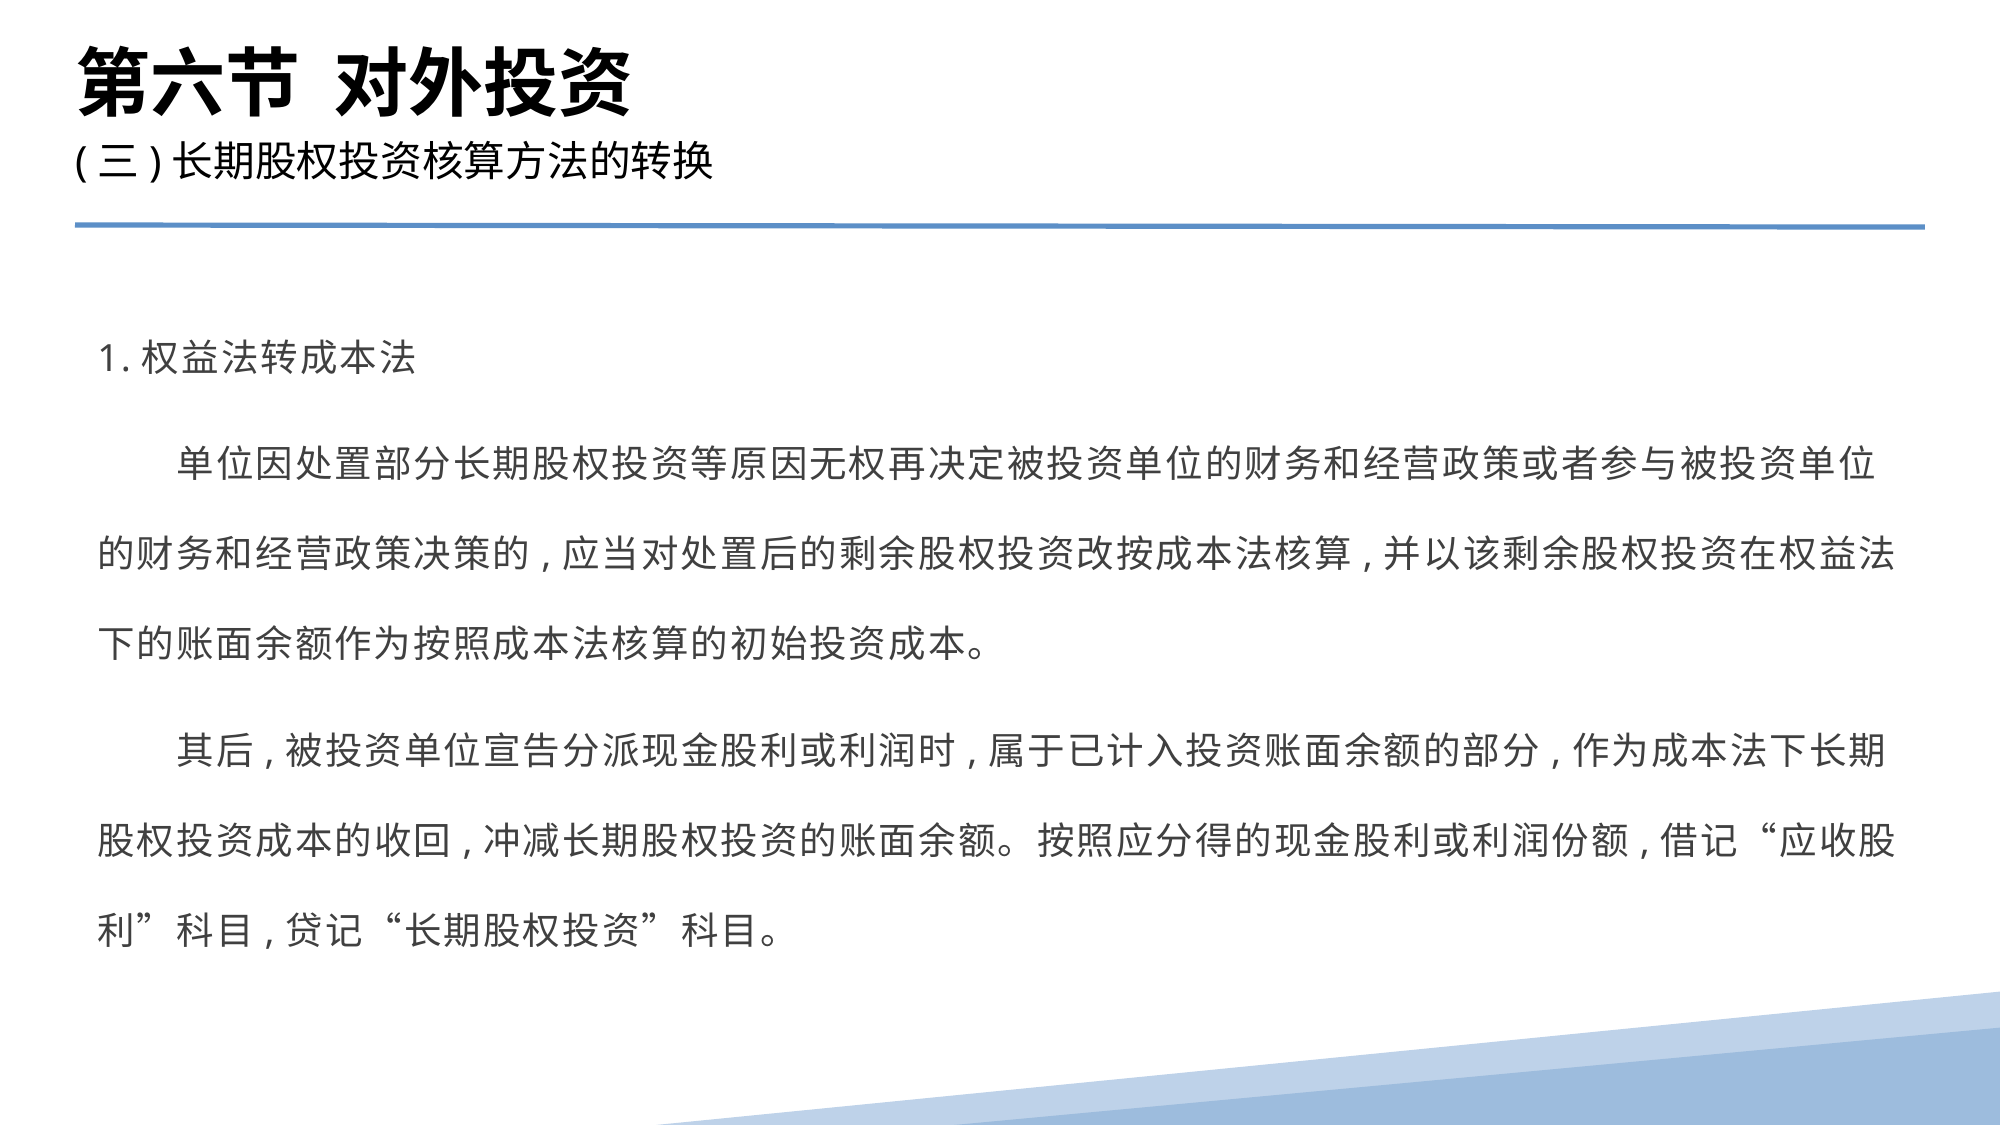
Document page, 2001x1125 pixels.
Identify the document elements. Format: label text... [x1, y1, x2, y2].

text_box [656, 991, 2000, 1125]
text_box 1.权益法转成本法 单位因处置部分长期股权投资等原因无权再决定被投资单位的财务和经营政策或者参与被投资单位的财务和经营政策决策的,应当对处置后的剩余股权投资改按成本法核算,并以该剩余股权投资在权益法下的账面余额作为按照成本法核算的初始投资成本。 其后,被投资单位宣告分派现金股利或利润时,属于已计入投资账面余额的部分,作为成本法下长期股权投资成本的收回,冲减长期股权投资的账面余额。按照应分得的现金股利或利润份额,借记“应收股利”科目,贷记“长期股权投资”科目。 [86, 228, 1925, 1016]
text_box 第六节 对外投资 [75, 24, 1925, 124]
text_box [74, 224, 1925, 228]
text_box (三)长期股权投资核算方法的转换 [75, 124, 1925, 200]
